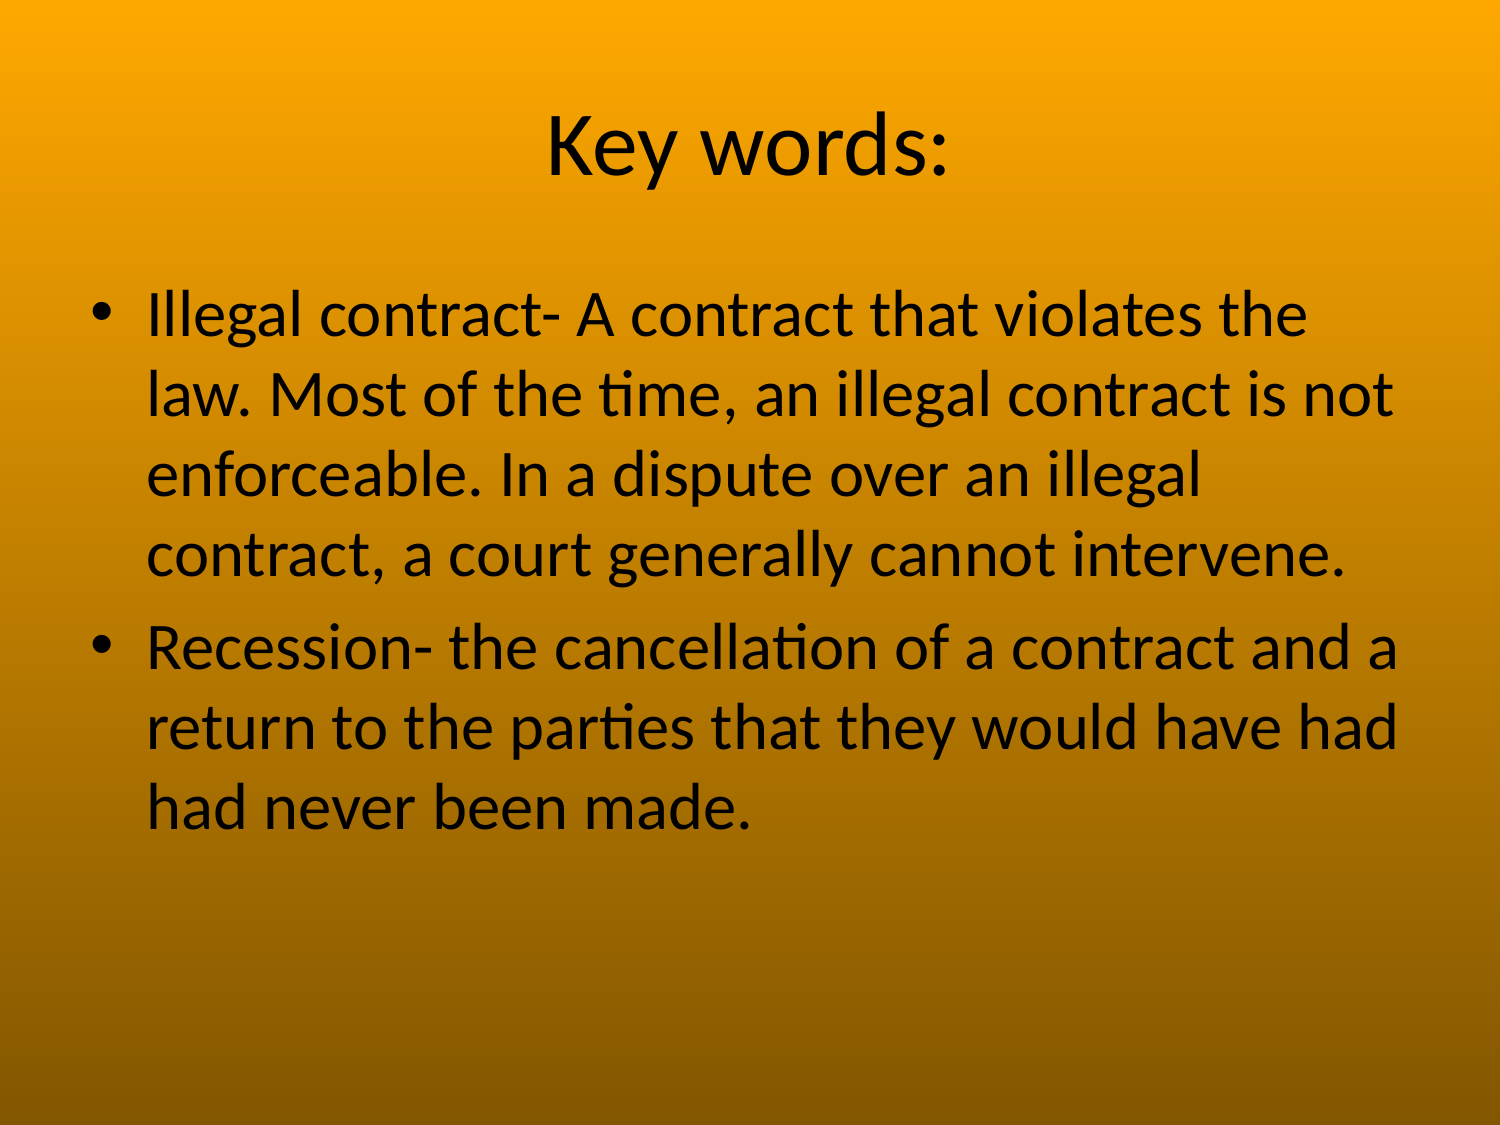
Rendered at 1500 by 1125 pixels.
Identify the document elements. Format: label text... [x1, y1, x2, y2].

list Illegal contract- A contract that violates the law. Most of the time, an illegal contract is not enforceable. In a dispute over an illegal contract, a court generally cannot intervene. Recession- the cancellation of a contract and a return to the parties that they would have had had never been made. [75, 262, 1425, 1005]
title Key words: [75, 45, 1425, 233]
